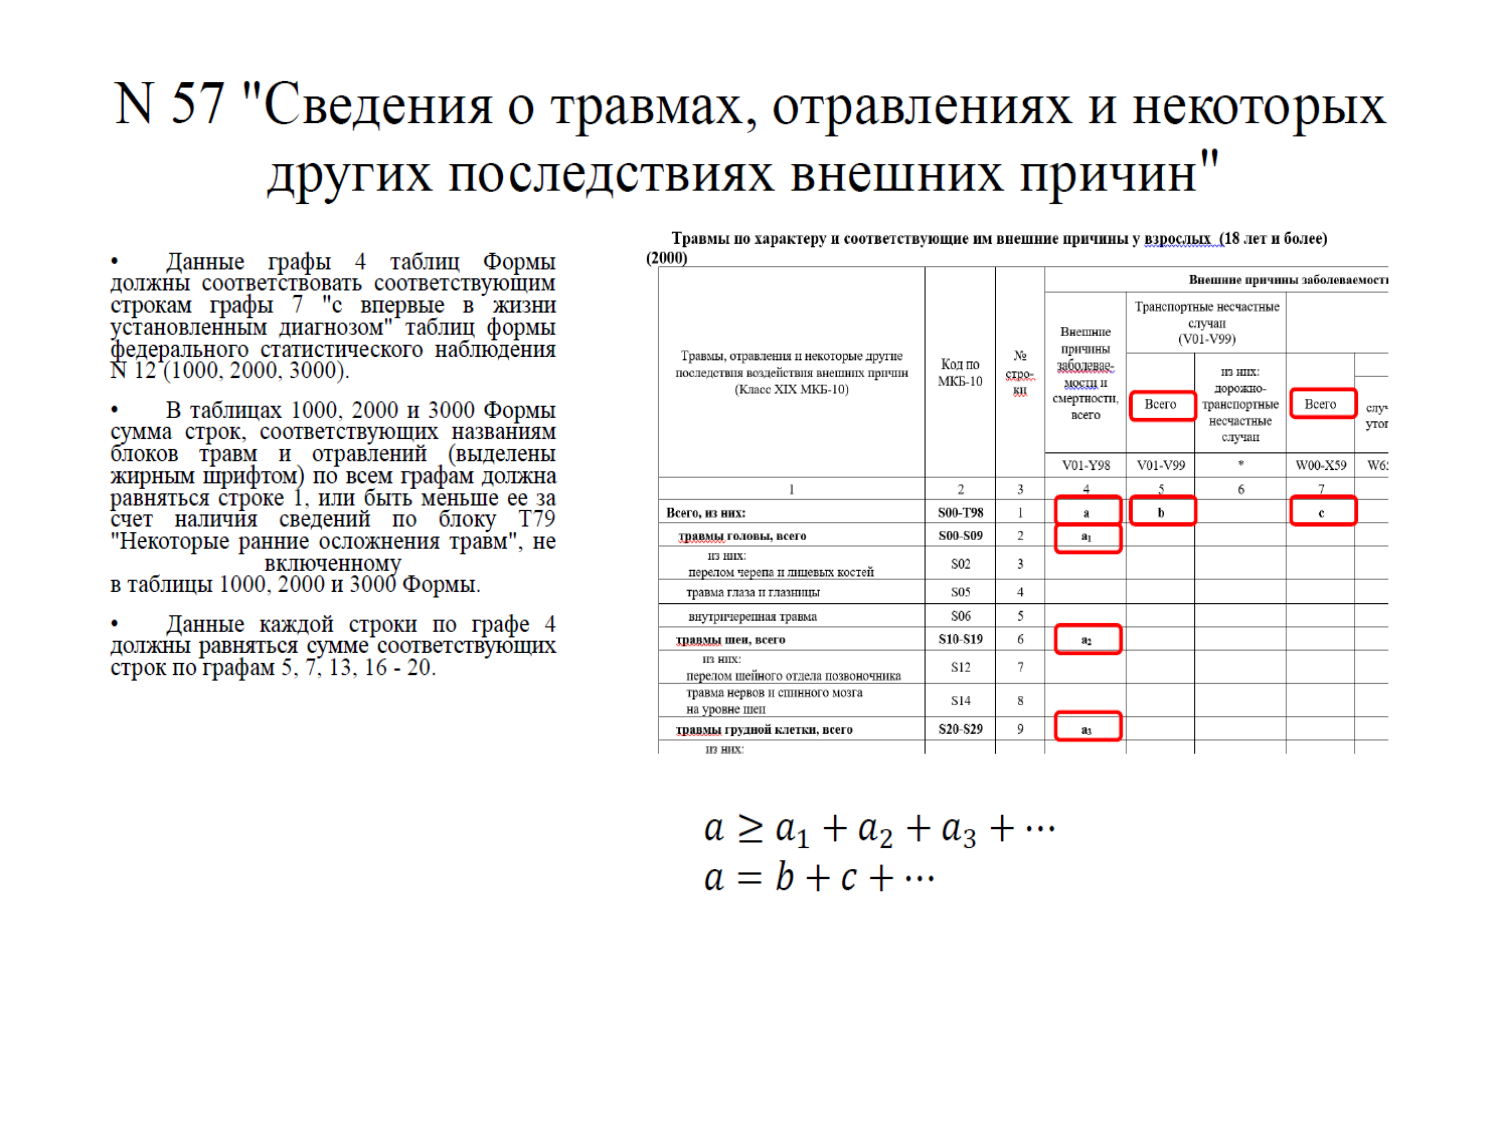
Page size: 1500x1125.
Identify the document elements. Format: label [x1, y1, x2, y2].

list [0, 0, 1500, 929]
